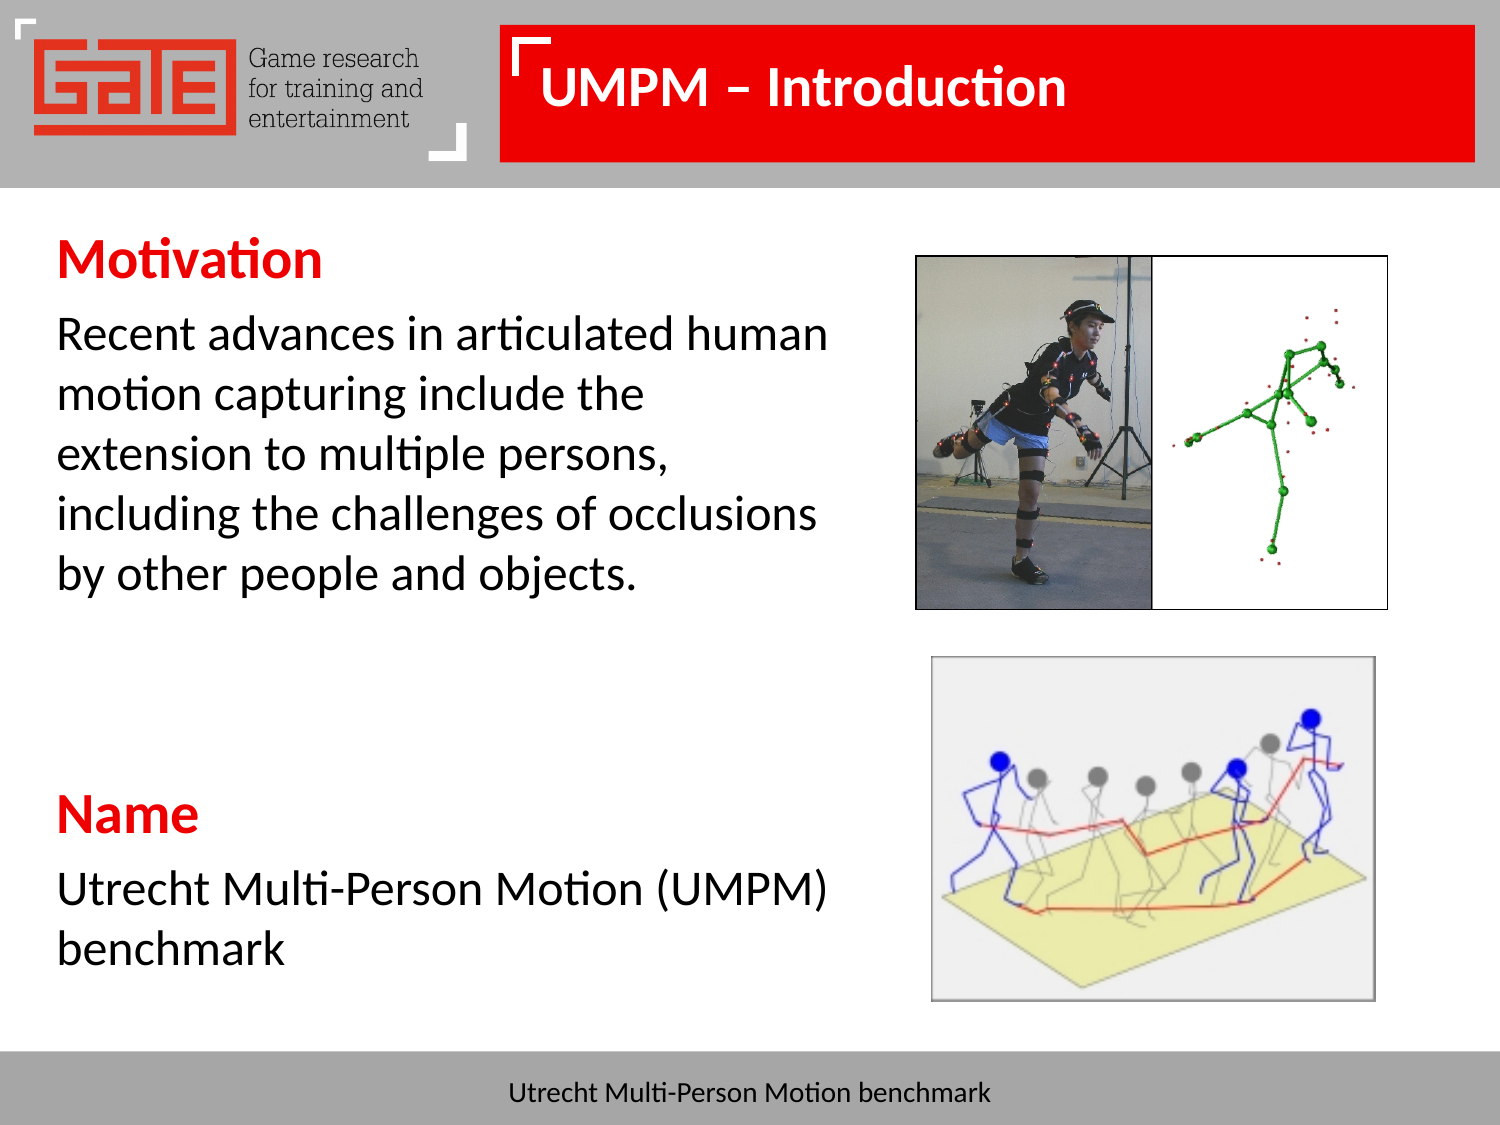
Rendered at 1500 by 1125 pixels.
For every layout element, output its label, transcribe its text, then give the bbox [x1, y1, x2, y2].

picture [930, 656, 1377, 1003]
footer Utrecht Multi-Person Motion benchmark [0, 1051, 1500, 1125]
picture [915, 255, 1389, 610]
title UMPM – Introduction [525, 40, 1475, 179]
picture [0, 0, 513, 163]
list Motivation Recent advances in articulated human motion capturing include the extension to multiple persons, including the challenges of occlusions by other people and objects. Name Utrecht Multi-Person Motion (UMPM) benchmark [41, 212, 845, 1038]
